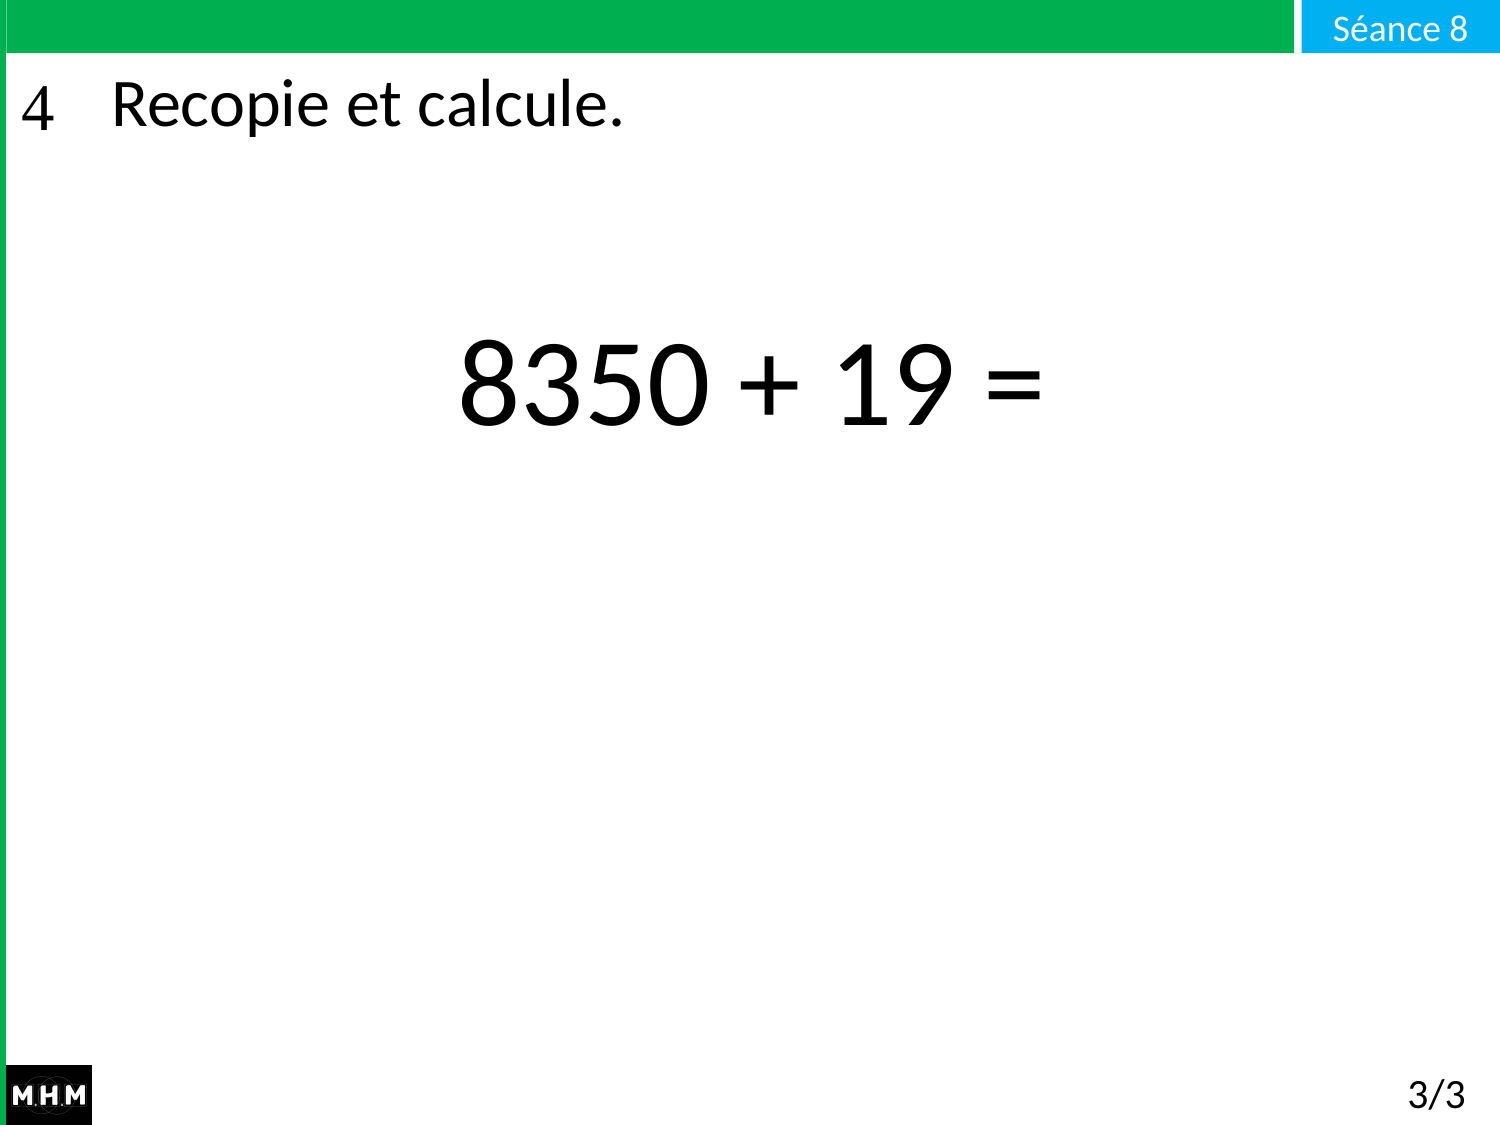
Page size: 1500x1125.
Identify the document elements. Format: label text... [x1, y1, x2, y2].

picture [6, 1065, 92, 1125]
list 3/3 [1373, 1064, 1500, 1125]
text_box 8350 + 19 = [442, 292, 1243, 458]
title Recopie et calcule. [96, 60, 1391, 150]
